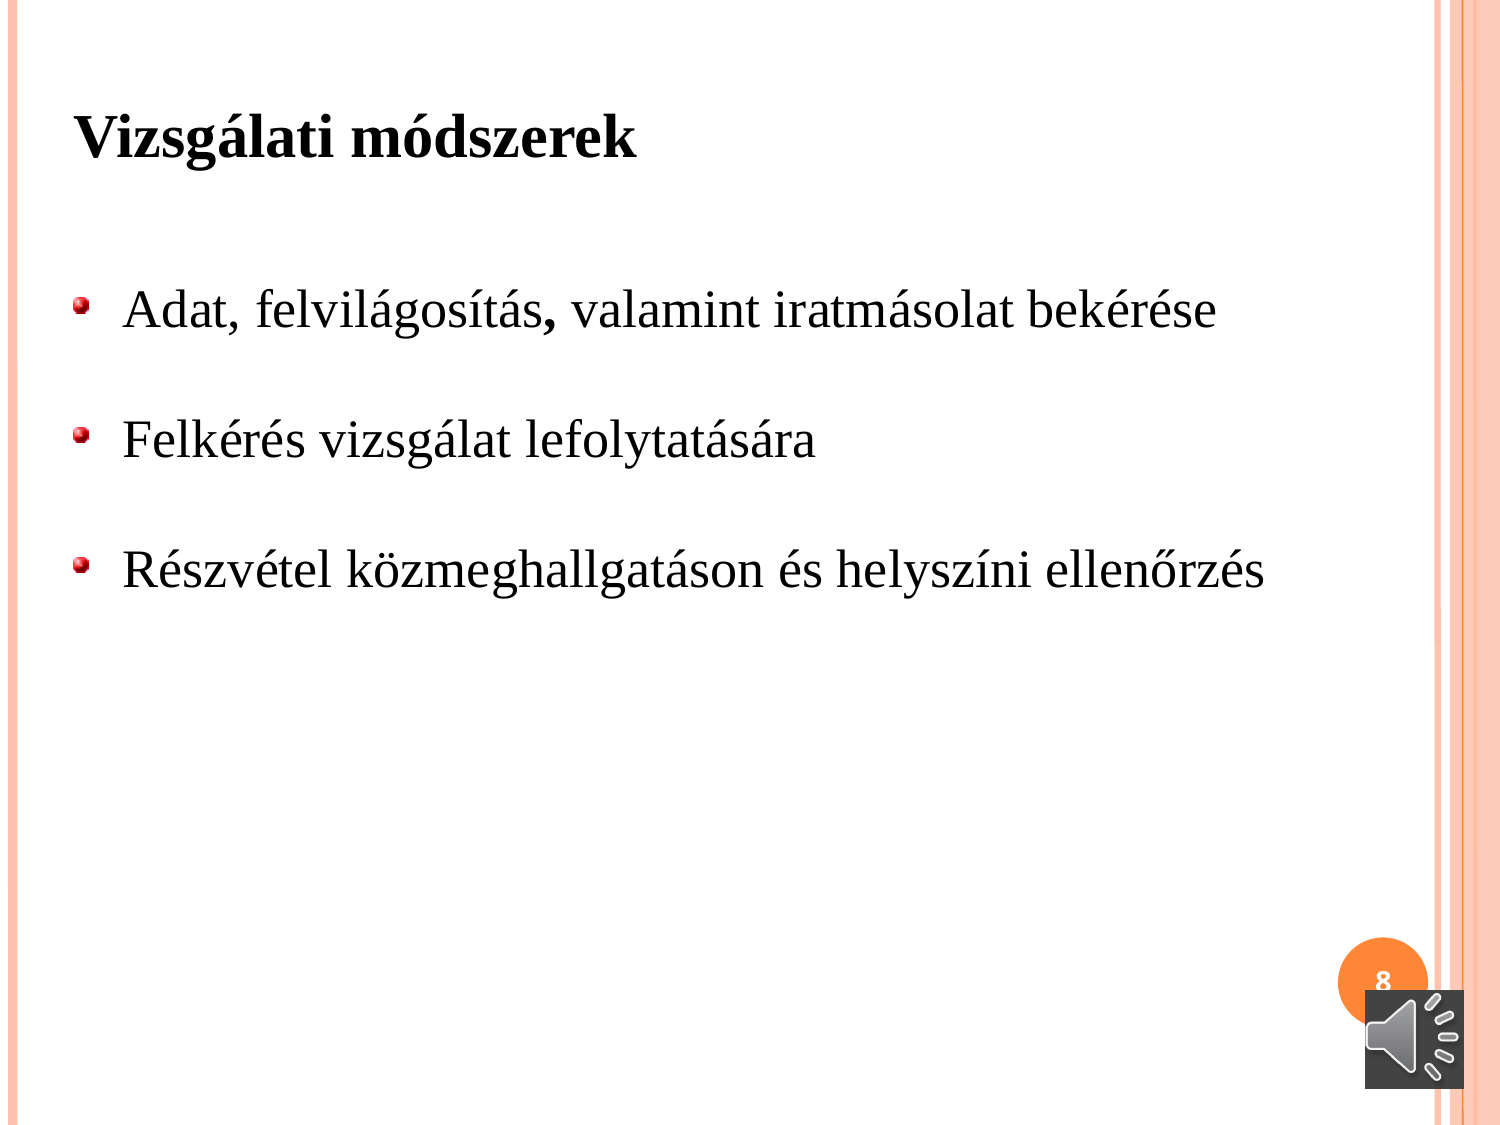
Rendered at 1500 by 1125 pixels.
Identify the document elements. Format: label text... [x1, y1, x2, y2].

text_box 8 [1333, 940, 1434, 1026]
picture [73, 297, 89, 314]
text_box Vizsgálati módszerek [59, 59, 1447, 178]
text_box Adat, felvilágosítás, valamint iratmásolat bekérése Felkérés vizsgálat lefolytatására Részvétel közmeghallgatáson és helyszíni ellenőrzés [59, 265, 1388, 709]
picture [73, 427, 89, 443]
picture [73, 557, 89, 573]
picture [1364, 989, 1465, 1090]
